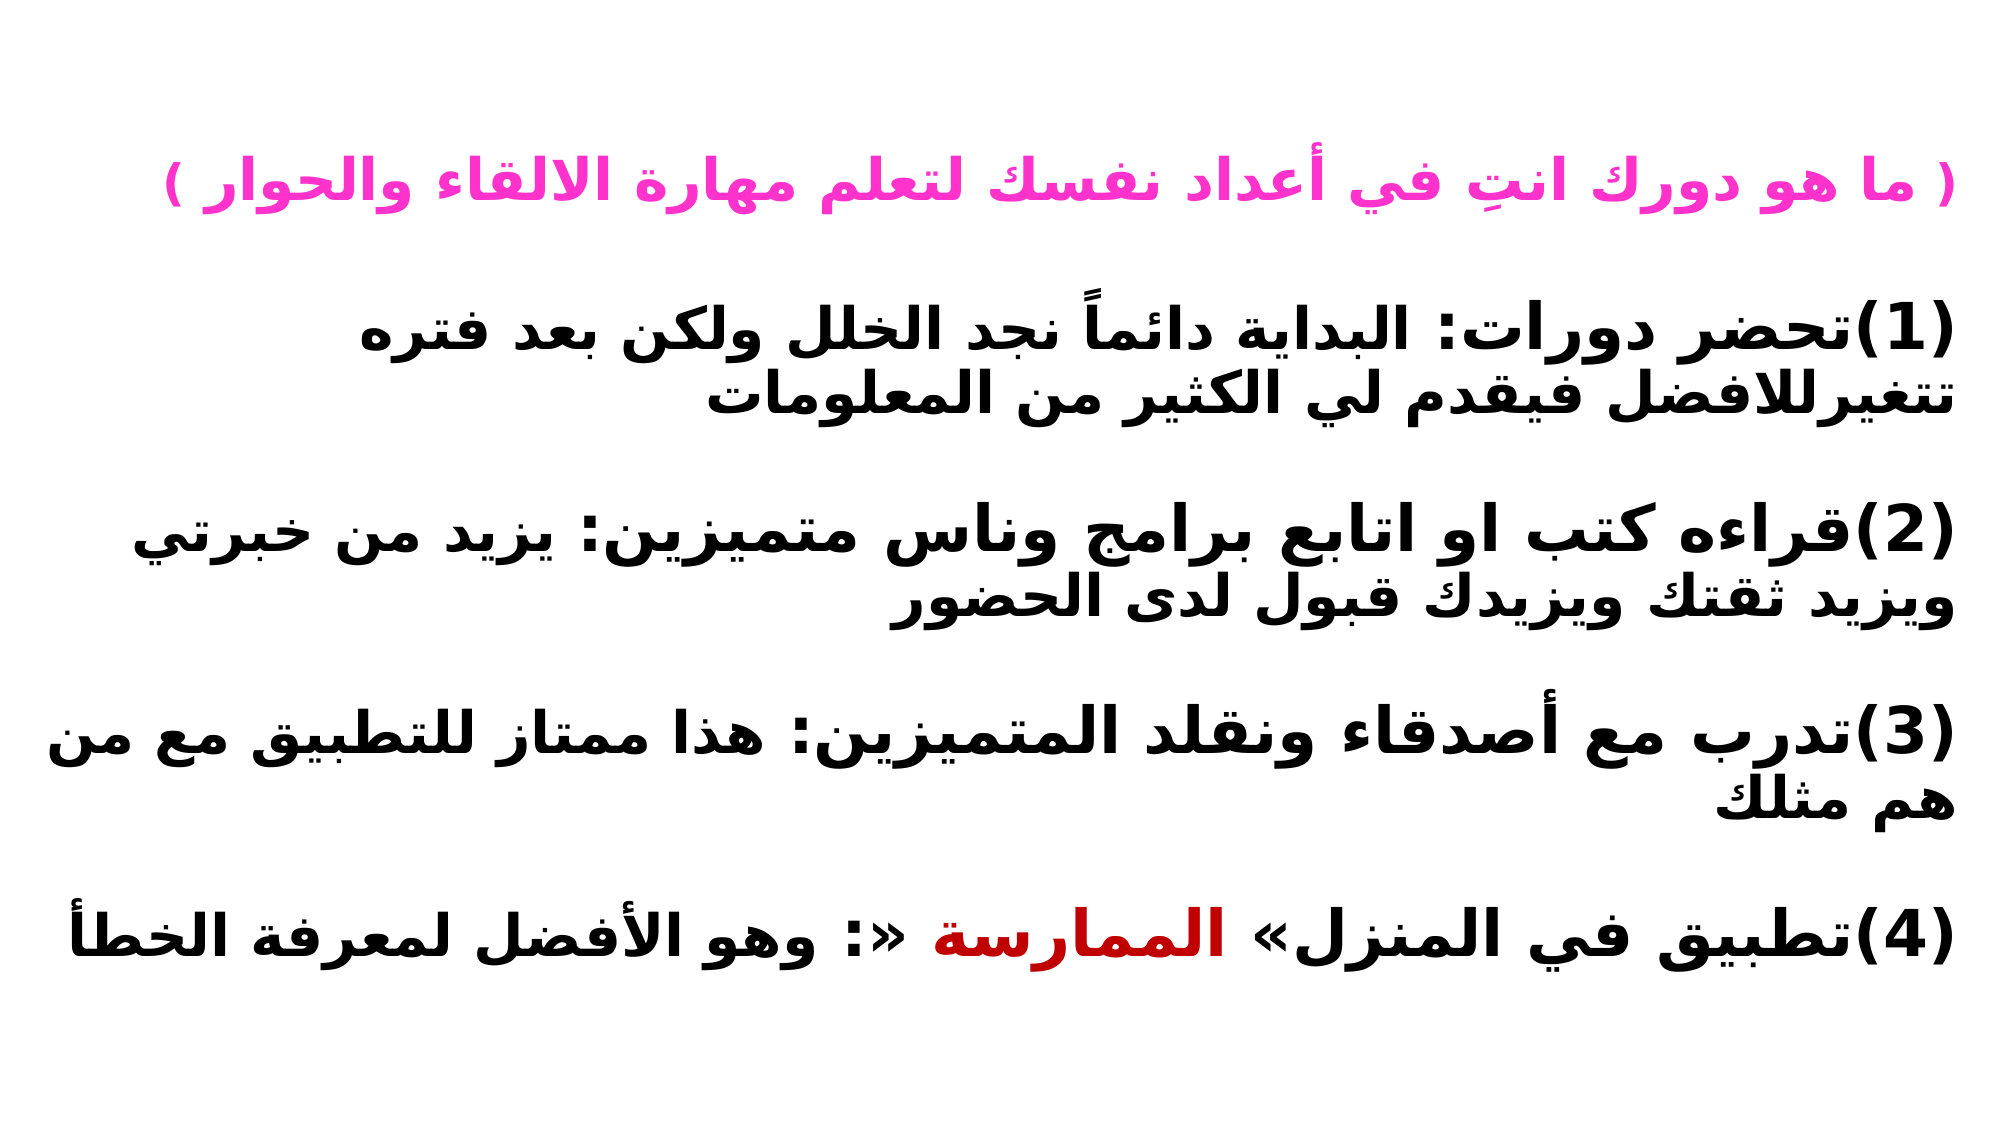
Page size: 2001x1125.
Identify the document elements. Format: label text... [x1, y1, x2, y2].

title ( ما هو دورك انتِ في أعداد نفسك لتعلم مهارة الالقاء والحوار ) (1)تحضر دورات: البداية دائماً نجد الخلل ولكن بعد فتره تتغيرللافضل فيقدم لي الكثير من المعلومات (2)قراءه كتب او اتابع برامج وناس متميزين: يزيد من خبرتي ويزيد ثقتك ويزيدك قبول لدى الحضور (3)تدرب مع أصدقاء ونقلد المتميزين: هذا ممتاز للتطبيق مع من هم مثلك (4)تطبيق في المنزل» الممارسة «: وهو الأفضل لمعرفة الخطأ [0, 22, 1974, 1099]
